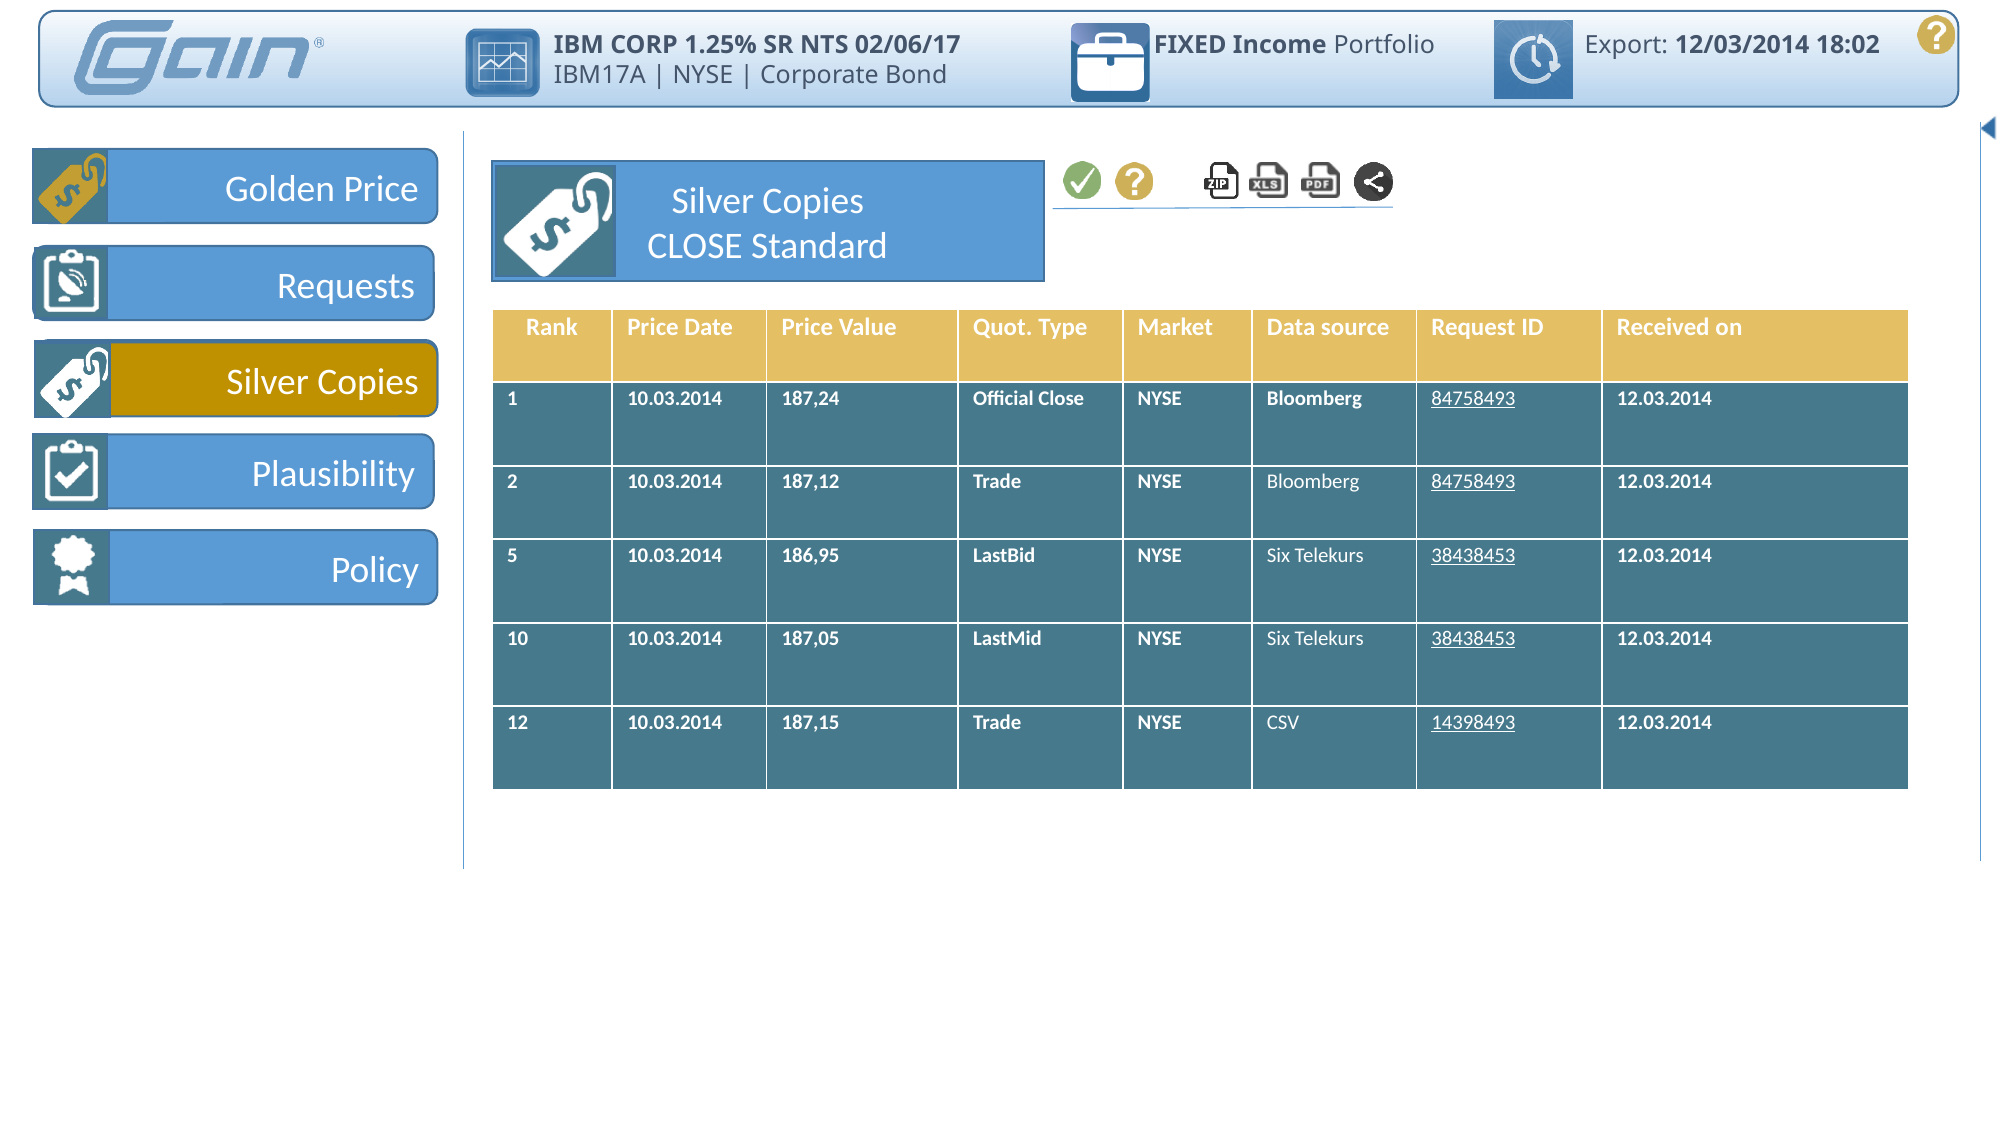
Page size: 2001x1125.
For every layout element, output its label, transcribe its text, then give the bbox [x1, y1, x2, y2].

table_cell 187,24 [767, 383, 957, 465]
picture [1354, 162, 1393, 201]
table_cell 12.03.2014 [1603, 540, 1908, 622]
table_cell NYSE [1124, 624, 1251, 705]
picture [1917, 15, 1955, 54]
table_cell 187,05 [767, 624, 957, 705]
table_cell 10.03.2014 [613, 467, 766, 538]
table_cell CSV [1253, 707, 1416, 789]
table_cell 12.03.2014 [1603, 467, 1908, 538]
table_cell Trade [959, 467, 1122, 538]
picture [35, 244, 105, 320]
table_cell Bloomberg [1253, 467, 1416, 538]
table_cell 84758493 [1417, 467, 1601, 538]
table_header Received on [1603, 310, 1908, 381]
table_cell 187,12 [767, 467, 957, 538]
table_header Price Value [767, 310, 957, 381]
table_cell 84758493 [1417, 383, 1601, 465]
table_cell 10.03.2014 [613, 707, 766, 789]
table_cell Trade [959, 707, 1122, 789]
table_header Data source [1253, 310, 1416, 381]
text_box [495, 165, 615, 277]
text_box Silver Copies [44, 341, 439, 418]
table_cell 10 [493, 624, 611, 705]
table_cell Bloomberg [1253, 383, 1416, 465]
picture [1115, 162, 1153, 200]
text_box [35, 342, 110, 418]
table_cell 2 [493, 467, 611, 538]
picture [1063, 161, 1101, 199]
table_header Request ID [1417, 310, 1601, 381]
table_cell 12.03.2014 [1603, 383, 1908, 465]
table_cell 10.03.2014 [613, 540, 766, 622]
table_cell 5 [493, 540, 611, 622]
table_cell LastBid [959, 540, 1122, 622]
table_cell 10.03.2014 [613, 624, 766, 705]
table_cell NYSE [1124, 467, 1251, 538]
table_cell 38438453 [1417, 540, 1601, 622]
picture [1964, 100, 2000, 157]
table_cell NYSE [1124, 707, 1251, 789]
table_cell NYSE [1124, 540, 1251, 622]
picture [1301, 162, 1340, 198]
table_cell 38438453 [1417, 624, 1601, 705]
picture [47, 531, 104, 606]
table_header Price Date [613, 310, 766, 381]
table_header Rank [493, 310, 611, 381]
table_cell 12.03.2014 [1603, 707, 1908, 789]
table_cell LastMid [959, 624, 1122, 705]
table_cell Six Telekurs [1253, 624, 1416, 705]
table_cell 186,95 [767, 540, 957, 622]
table_cell Six Telekurs [1253, 540, 1416, 622]
table_header Market [1124, 310, 1251, 381]
table_cell 1 [493, 383, 611, 465]
table_cell 10.03.2014 [613, 383, 766, 465]
table_cell Official Close [959, 383, 1122, 465]
picture [1204, 162, 1241, 199]
table_cell NYSE [1124, 383, 1251, 465]
picture [1071, 23, 1150, 102]
text_box Silver Copies CLOSE Standard [491, 160, 1045, 282]
picture [41, 436, 107, 507]
table_cell 12.03.2014 [1603, 624, 1908, 705]
table_header Quot. Type [959, 310, 1122, 381]
picture [1249, 162, 1288, 198]
table_cell 14398493 [1417, 707, 1601, 789]
table_cell 187,15 [767, 707, 957, 789]
table_cell 12 [493, 707, 611, 789]
